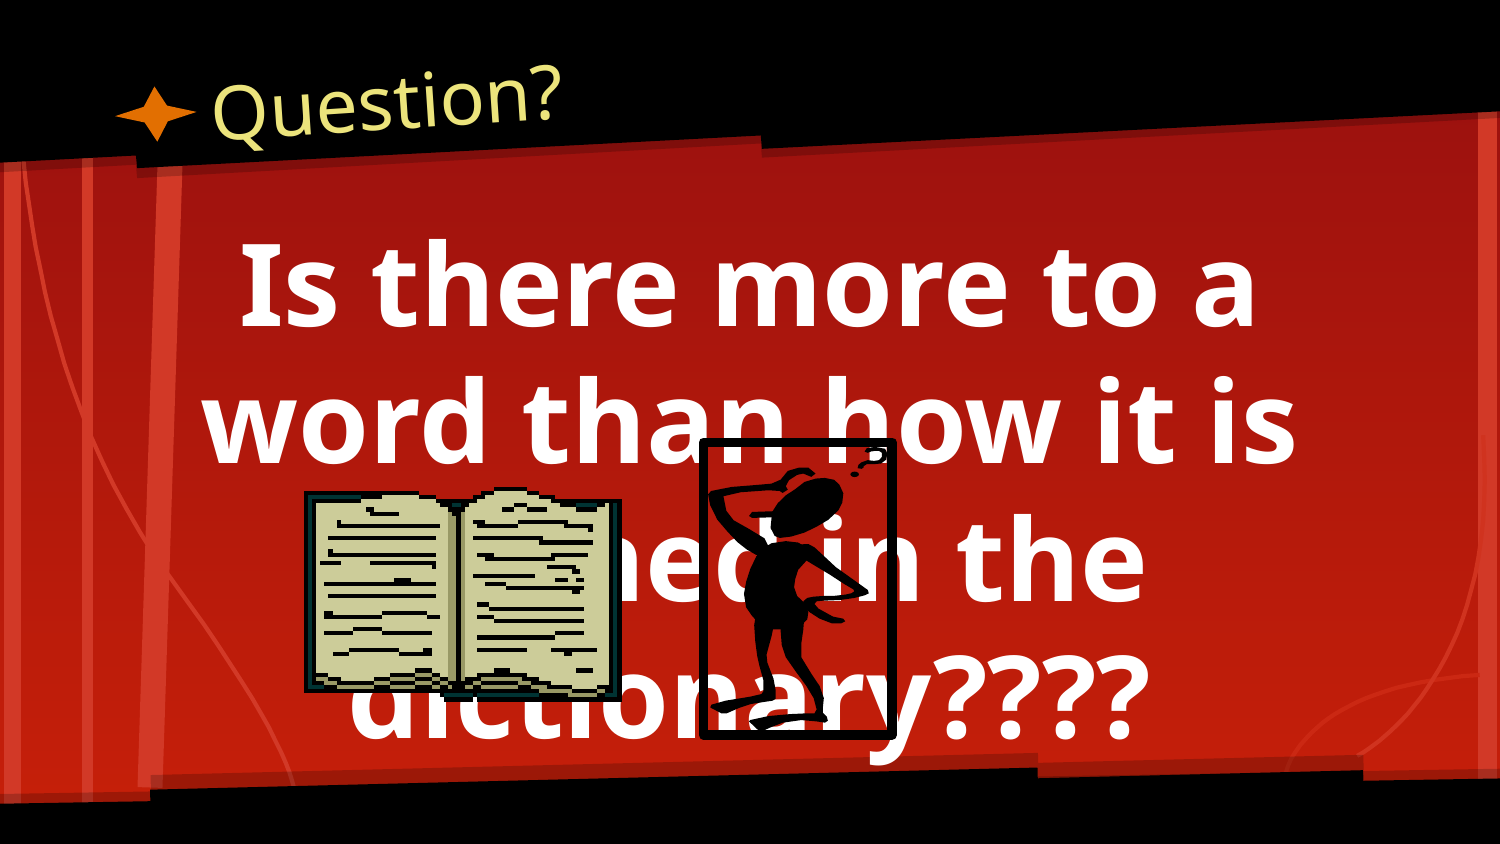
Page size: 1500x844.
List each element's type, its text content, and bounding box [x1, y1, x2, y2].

list Is there more to a word than how it is defined in the dictionary???? [75, 196, 1425, 754]
title Question? [191, 0, 1500, 183]
picture [299, 446, 622, 703]
picture [707, 446, 888, 731]
